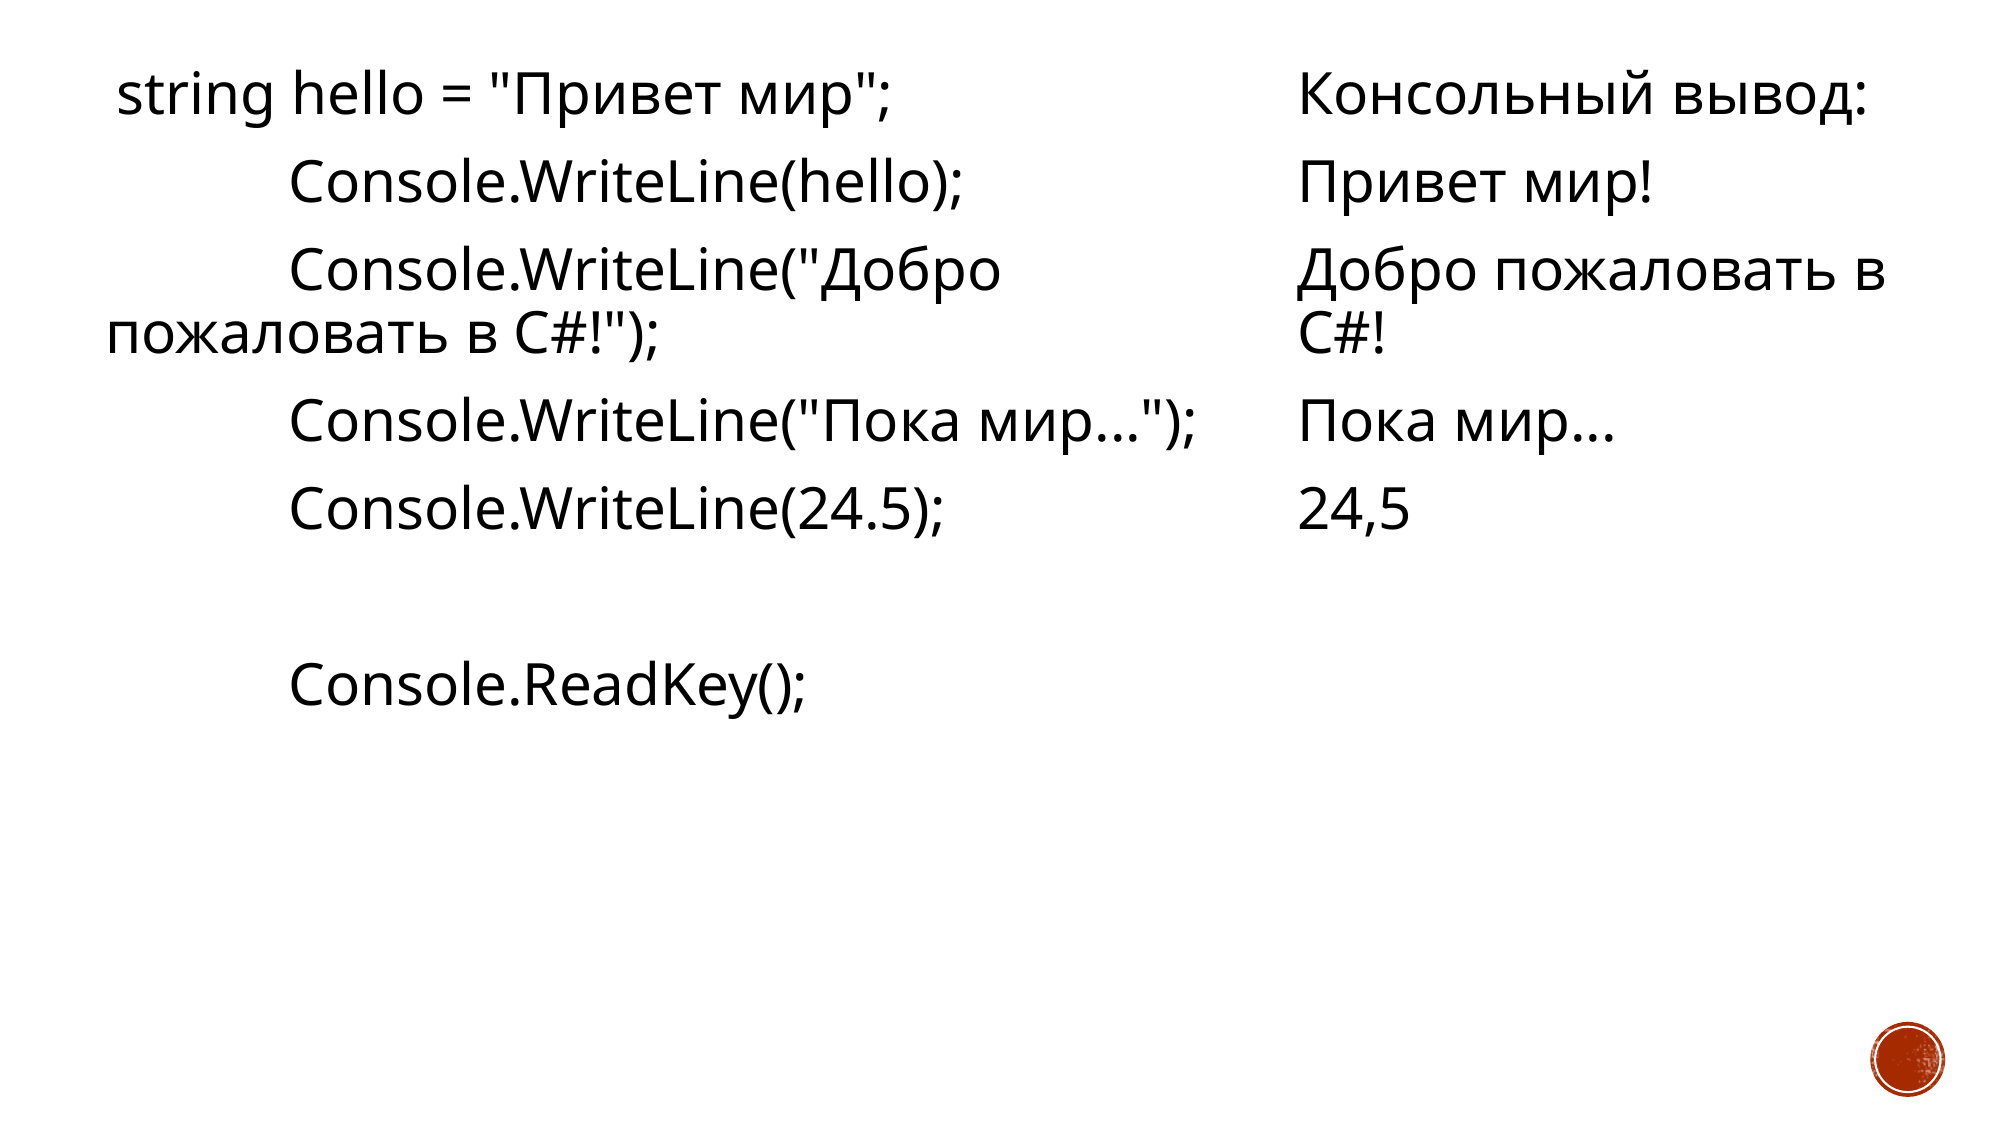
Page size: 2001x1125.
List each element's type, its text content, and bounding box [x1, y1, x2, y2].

list string hello = "Привет мир"; Console.WriteLine(hello); Console.WriteLine("Добро пожаловать в C#!"); Console.WriteLine("Пока мир..."); Console.WriteLine(24.5); Console.ReadKey(); [90, 56, 1249, 1059]
list Консольный вывод: Привет мир! Добро пожаловать в C#! Пока мир... 24,5 [1282, 56, 1948, 1013]
